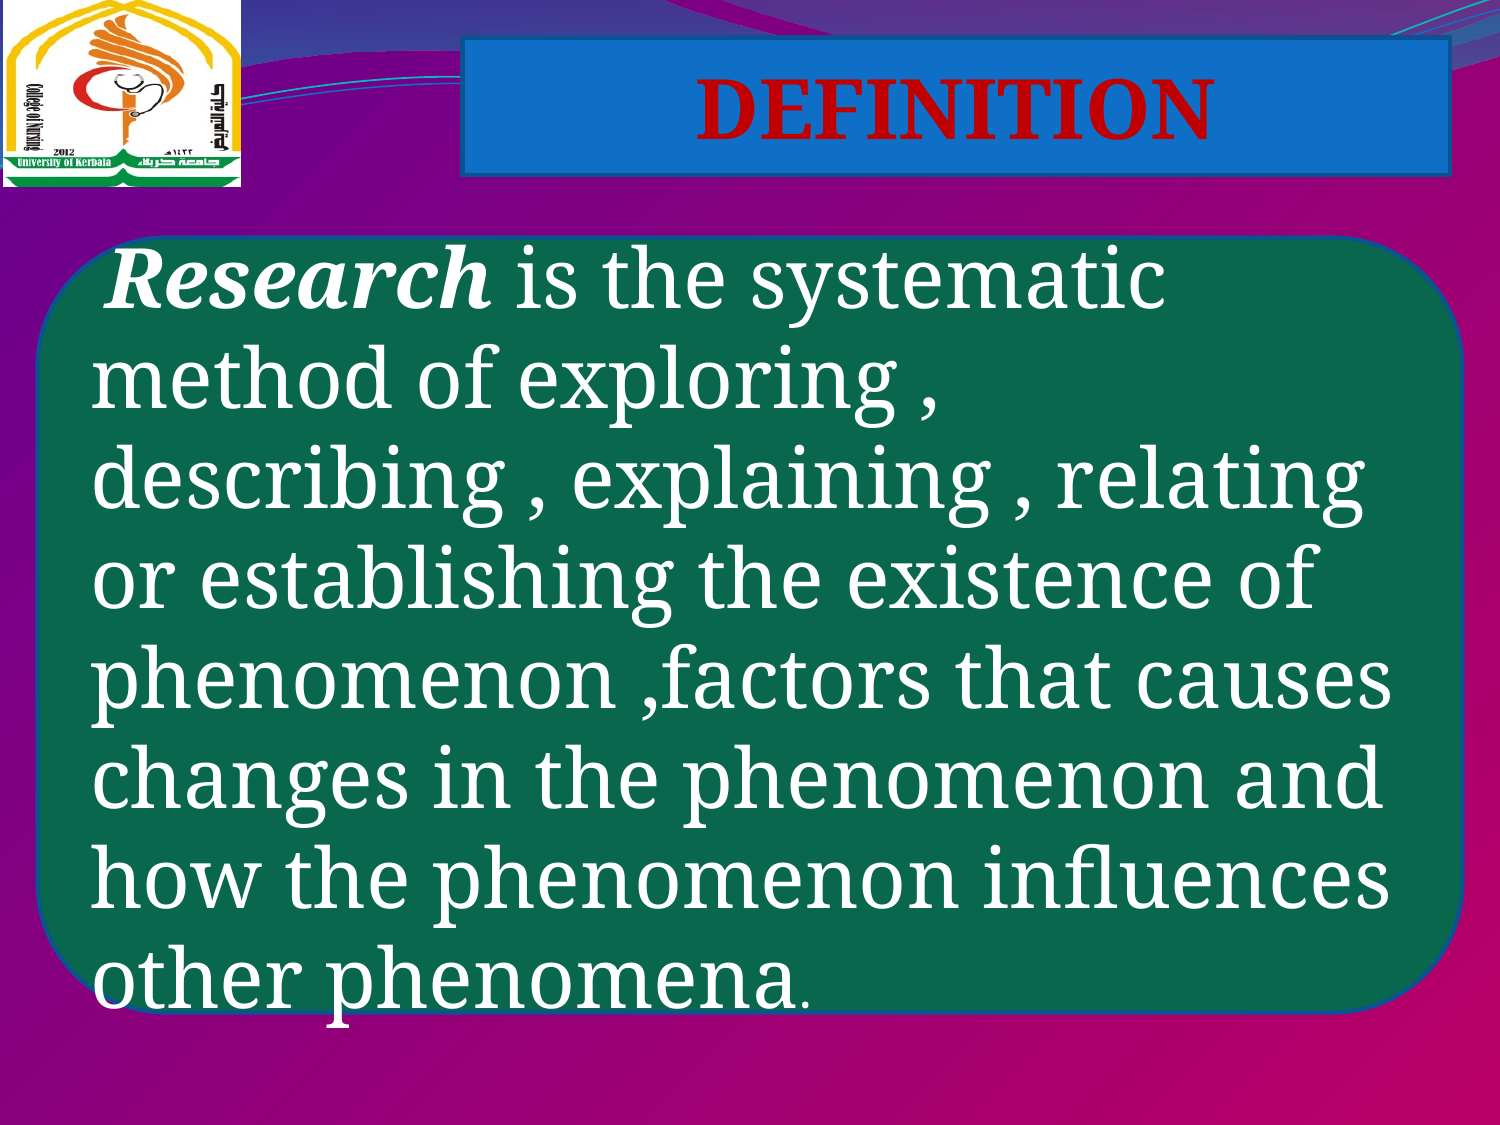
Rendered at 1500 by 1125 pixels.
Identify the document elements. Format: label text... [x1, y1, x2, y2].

text_box DEFINITION [460, 35, 1452, 177]
text_box Research is the systematic method of exploring , describing , explaining , relating or establishing the existence of phenomenon ,factors that causes changes in the phenomenon and how the phenomenon influences other phenomena. [35, 235, 1465, 1015]
picture [3, 0, 241, 187]
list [588, 484, 912, 871]
